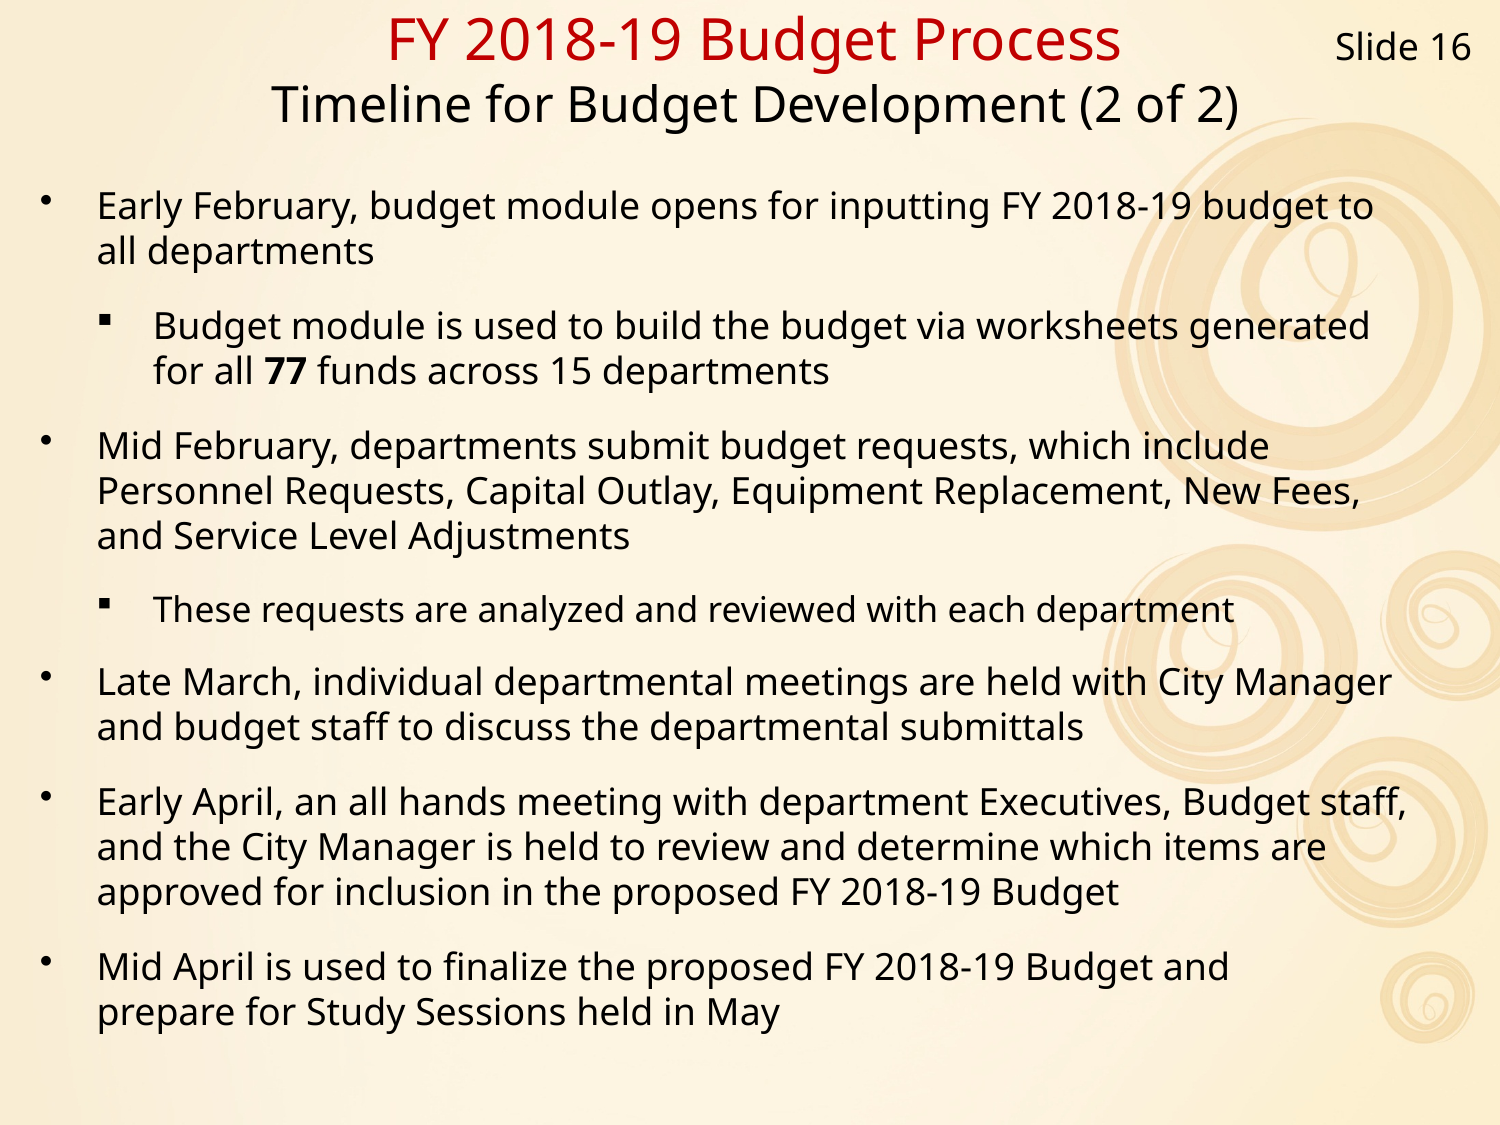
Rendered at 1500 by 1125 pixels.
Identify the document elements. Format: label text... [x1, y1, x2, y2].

text_box Slide 16 [1320, 15, 1500, 91]
text_box FY 2018-19 Budget Process Timeline for Budget Development (2 of 2) [62, 12, 1463, 113]
list Early February, budget module opens for inputting FY 2018-19 budget to all departments Budget module is used to build the budget via worksheets generated for all 77 funds across 15 departments Mid February, departments submit budget requests, which include Personnel Requests, Capital Outlay, Equipment Replacement, New Fees, and Service Level Adjustments These requests are analyzed and reviewed with each department Late March, individual departmental meetings are held with City Manager and budget staff to discuss the departmental submittals Early April, an all hands meeting with department Executives, Budget staff, and the City Manager is held to review and determine which items are approved for inclusion in the proposed FY 2018-19 Budget Mid April is used to finalize the proposed FY 2018-19 Budget and prepare for Study Sessions held in May [24, 174, 1438, 1013]
picture [0, 0, 1500, 1125]
